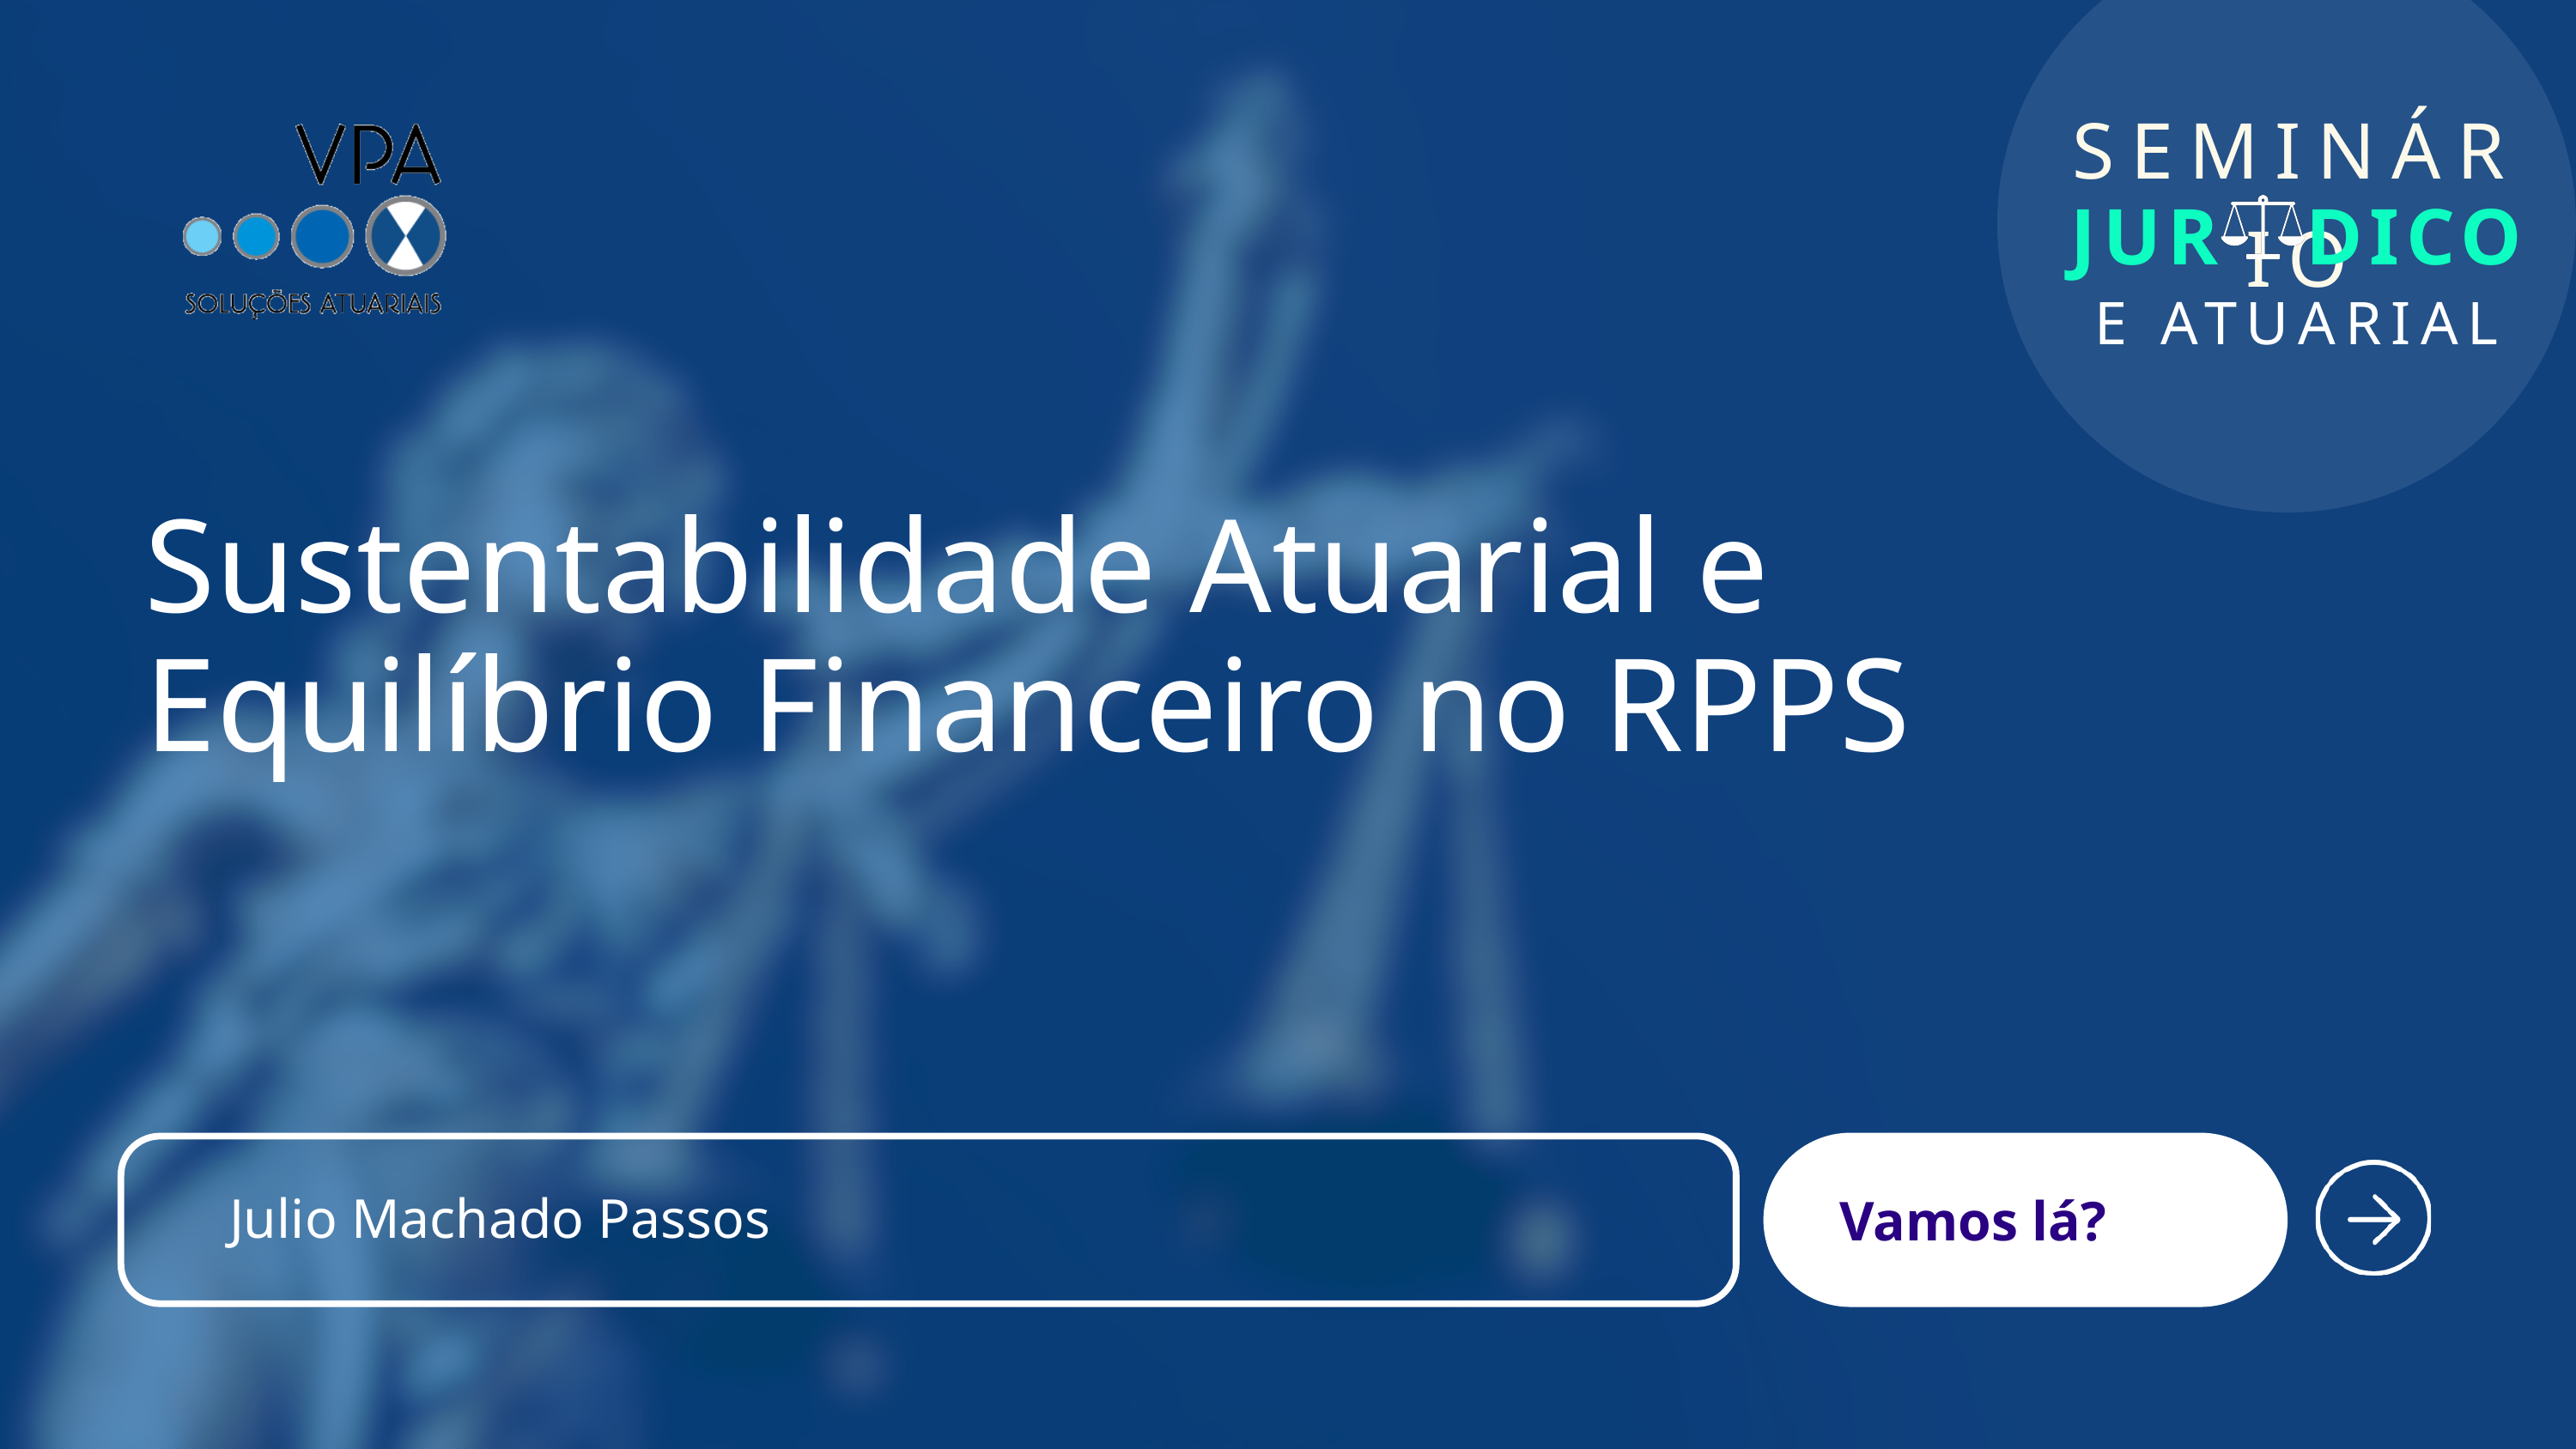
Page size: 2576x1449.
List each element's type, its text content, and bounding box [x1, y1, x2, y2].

text_box [0, 0, 2576, 1449]
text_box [2067, 94, 2527, 352]
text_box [120, 1136, 1737, 1304]
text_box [1766, 1136, 2285, 1304]
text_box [1996, 0, 2576, 513]
text_box Sustentabilidade Atuarial e Equilíbrio Financeiro no RPPS [144, 499, 2126, 778]
picture [182, 123, 448, 320]
text_box [2315, 1160, 2432, 1276]
